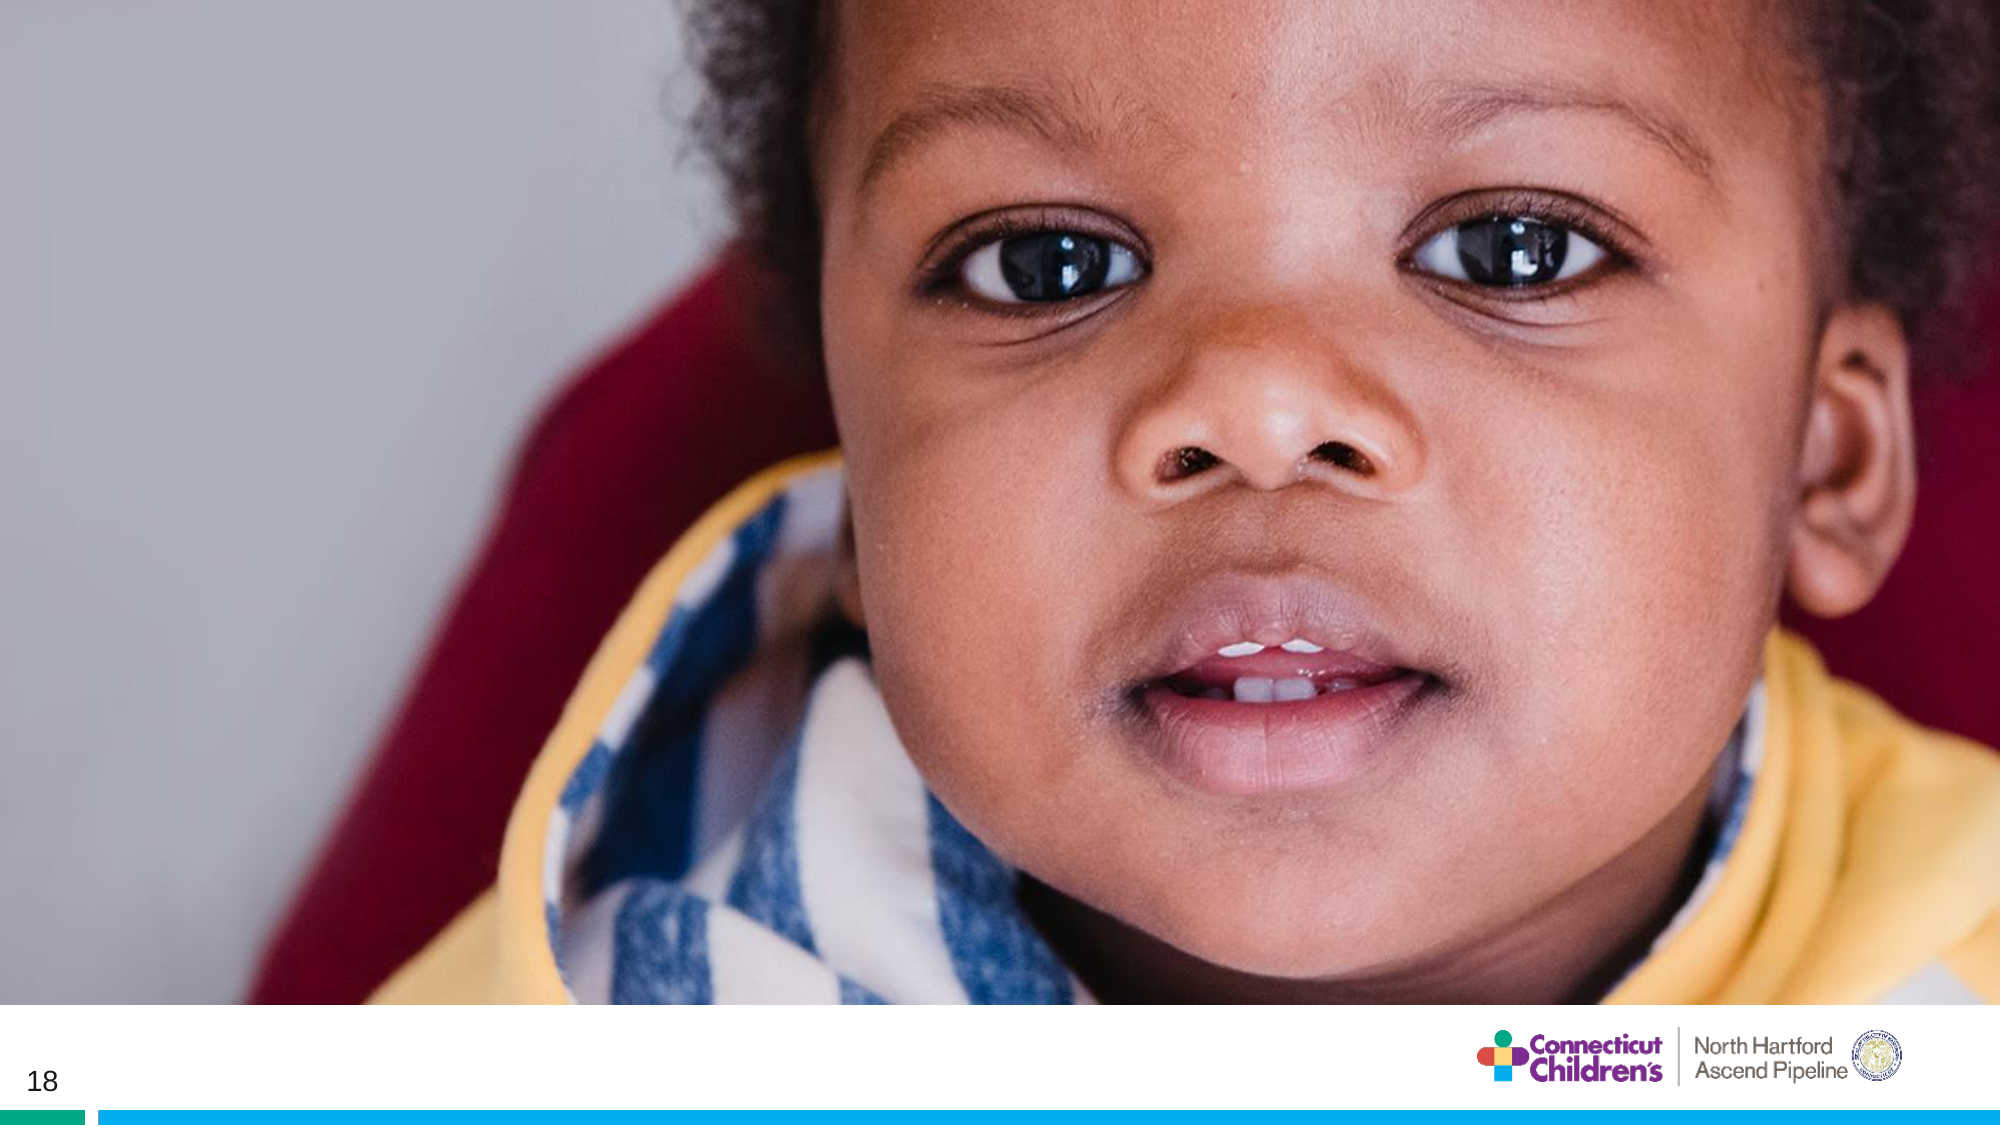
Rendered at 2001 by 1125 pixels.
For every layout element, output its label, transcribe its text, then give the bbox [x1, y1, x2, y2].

picture [1477, 1027, 1902, 1086]
slide_number 18 [0, 1050, 85, 1110]
picture [0, 0, 2000, 1005]
